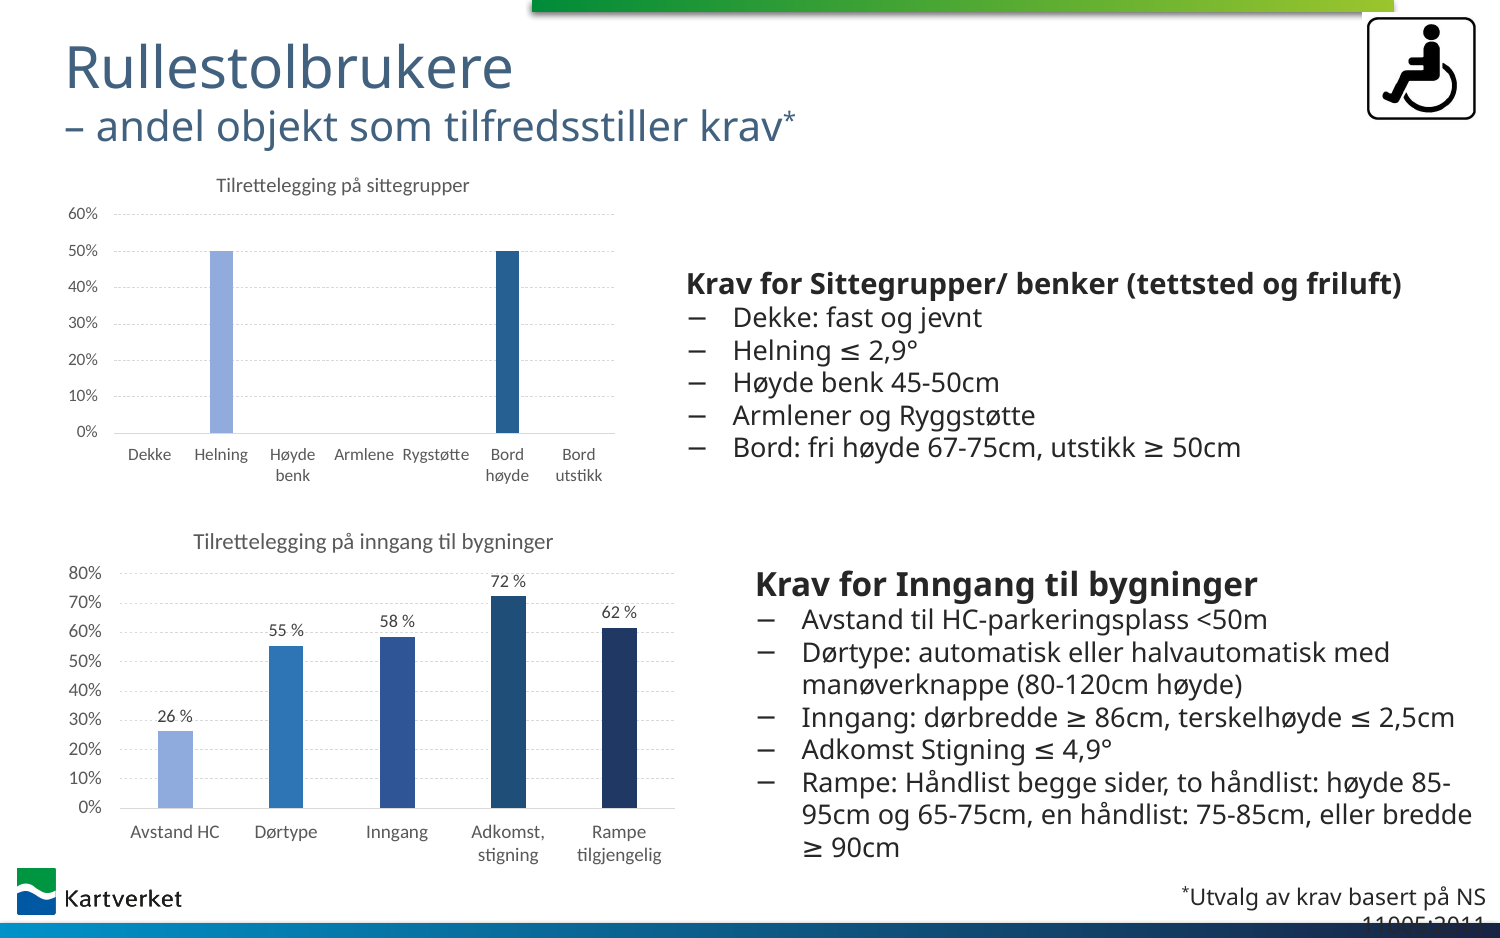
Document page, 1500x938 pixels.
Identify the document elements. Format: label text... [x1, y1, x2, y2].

text_box Rullestolbrukere – andel objekt som tilfredsstiller krav* [49, 25, 1431, 158]
picture [62, 166, 625, 492]
text_box *Utvalg av krav basert på NS 11005:2011 [1068, 873, 1500, 938]
picture [1362, 12, 1481, 126]
picture [62, 520, 686, 874]
text_box Krav for Inngang til bygninger Avstand til HC-parkeringsplass <50m Dørtype: automatisk eller halvautomatisk med manøverknappe (80-120cm høyde) Inngang: dørbredde ≥ 86cm, terskelhøyde ≤ 2,5cm Adkomst Stigning ≤ 4,9° Rampe: Håndlist begge sider, to håndlist: høyde 85-95cm og 65-75cm, en håndlist: 75-85cm, eller bredde ≥ 90cm [740, 555, 1491, 870]
text_box Krav for Sittegrupper/ benker (tettsted og friluft) Dekke: fast og jevnt Helning ≤ 2,9° Høyde benk 45-50cm Armlener og Ryggstøtte Bord: fri høyde 67-75cm, utstikk ≥ 50cm [670, 258, 1418, 471]
